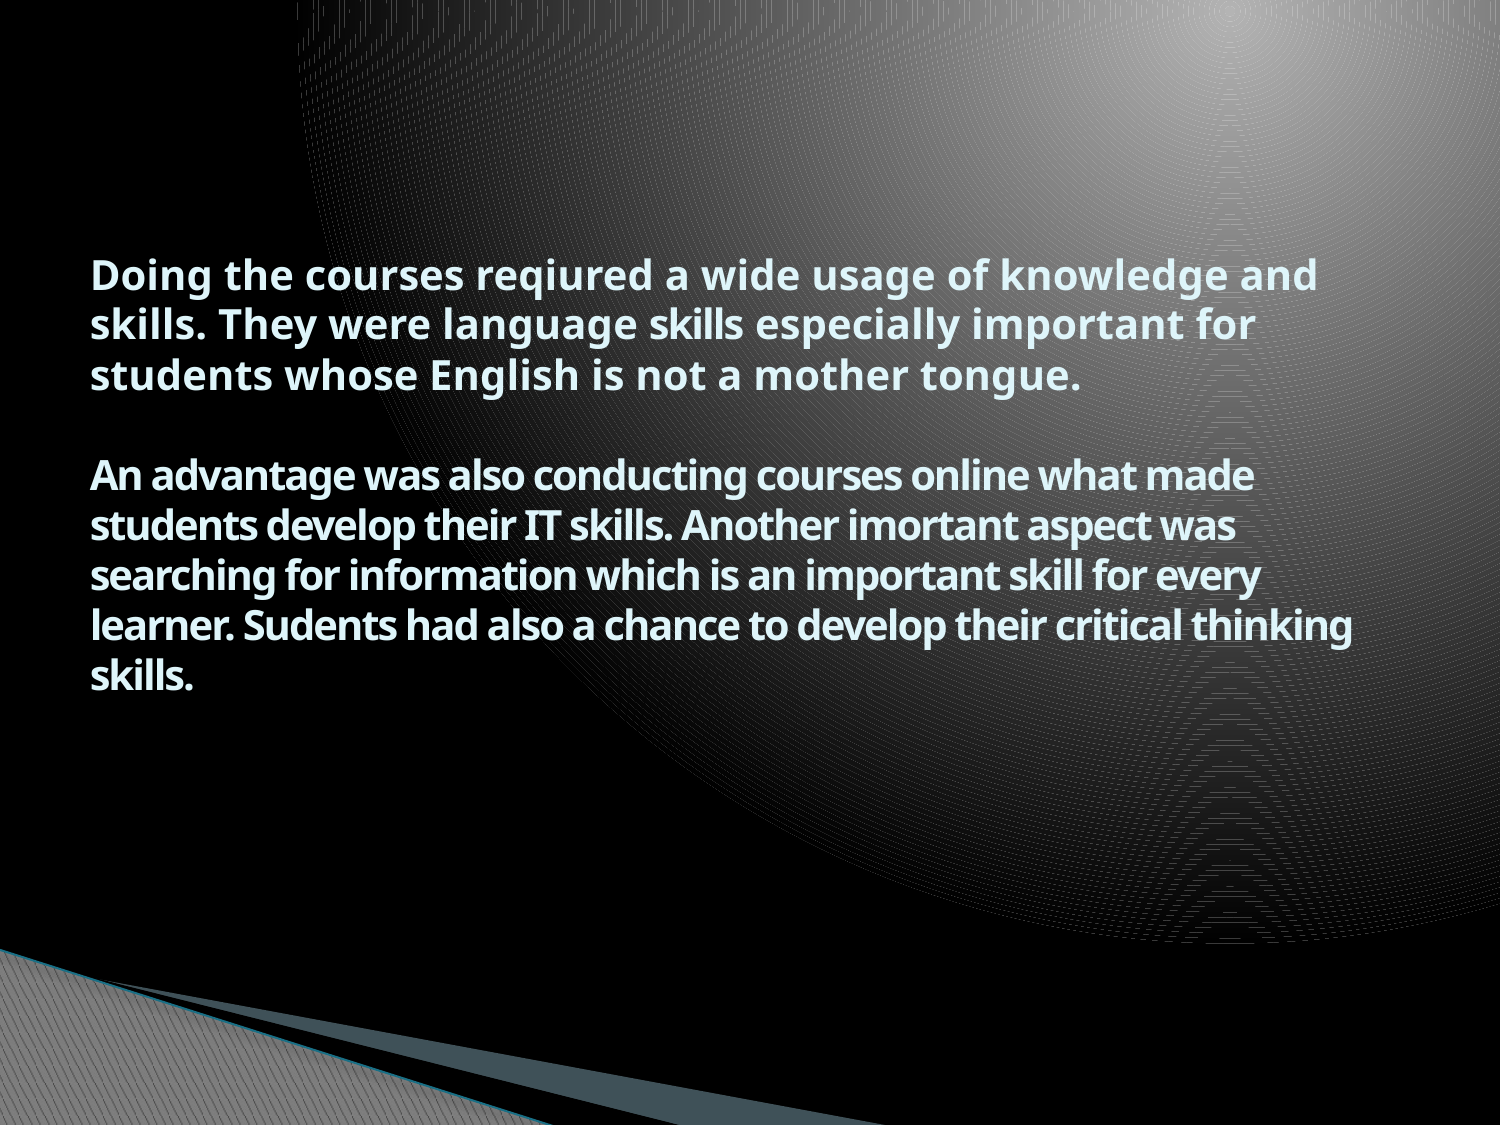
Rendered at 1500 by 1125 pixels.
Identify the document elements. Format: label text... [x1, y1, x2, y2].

title Doing the courses reqiured a wide usage of knowledge and skills. They were language skills especially important for students whose English is not a mother tongue. An advantage was also conducting courses online what made students develop their IT skills. Another imortant aspect was searching for information which is an important skill for every learner. Sudents had also a chance to develop their critical thinking skills. [75, 45, 1425, 953]
picture [0, 952, 543, 1125]
